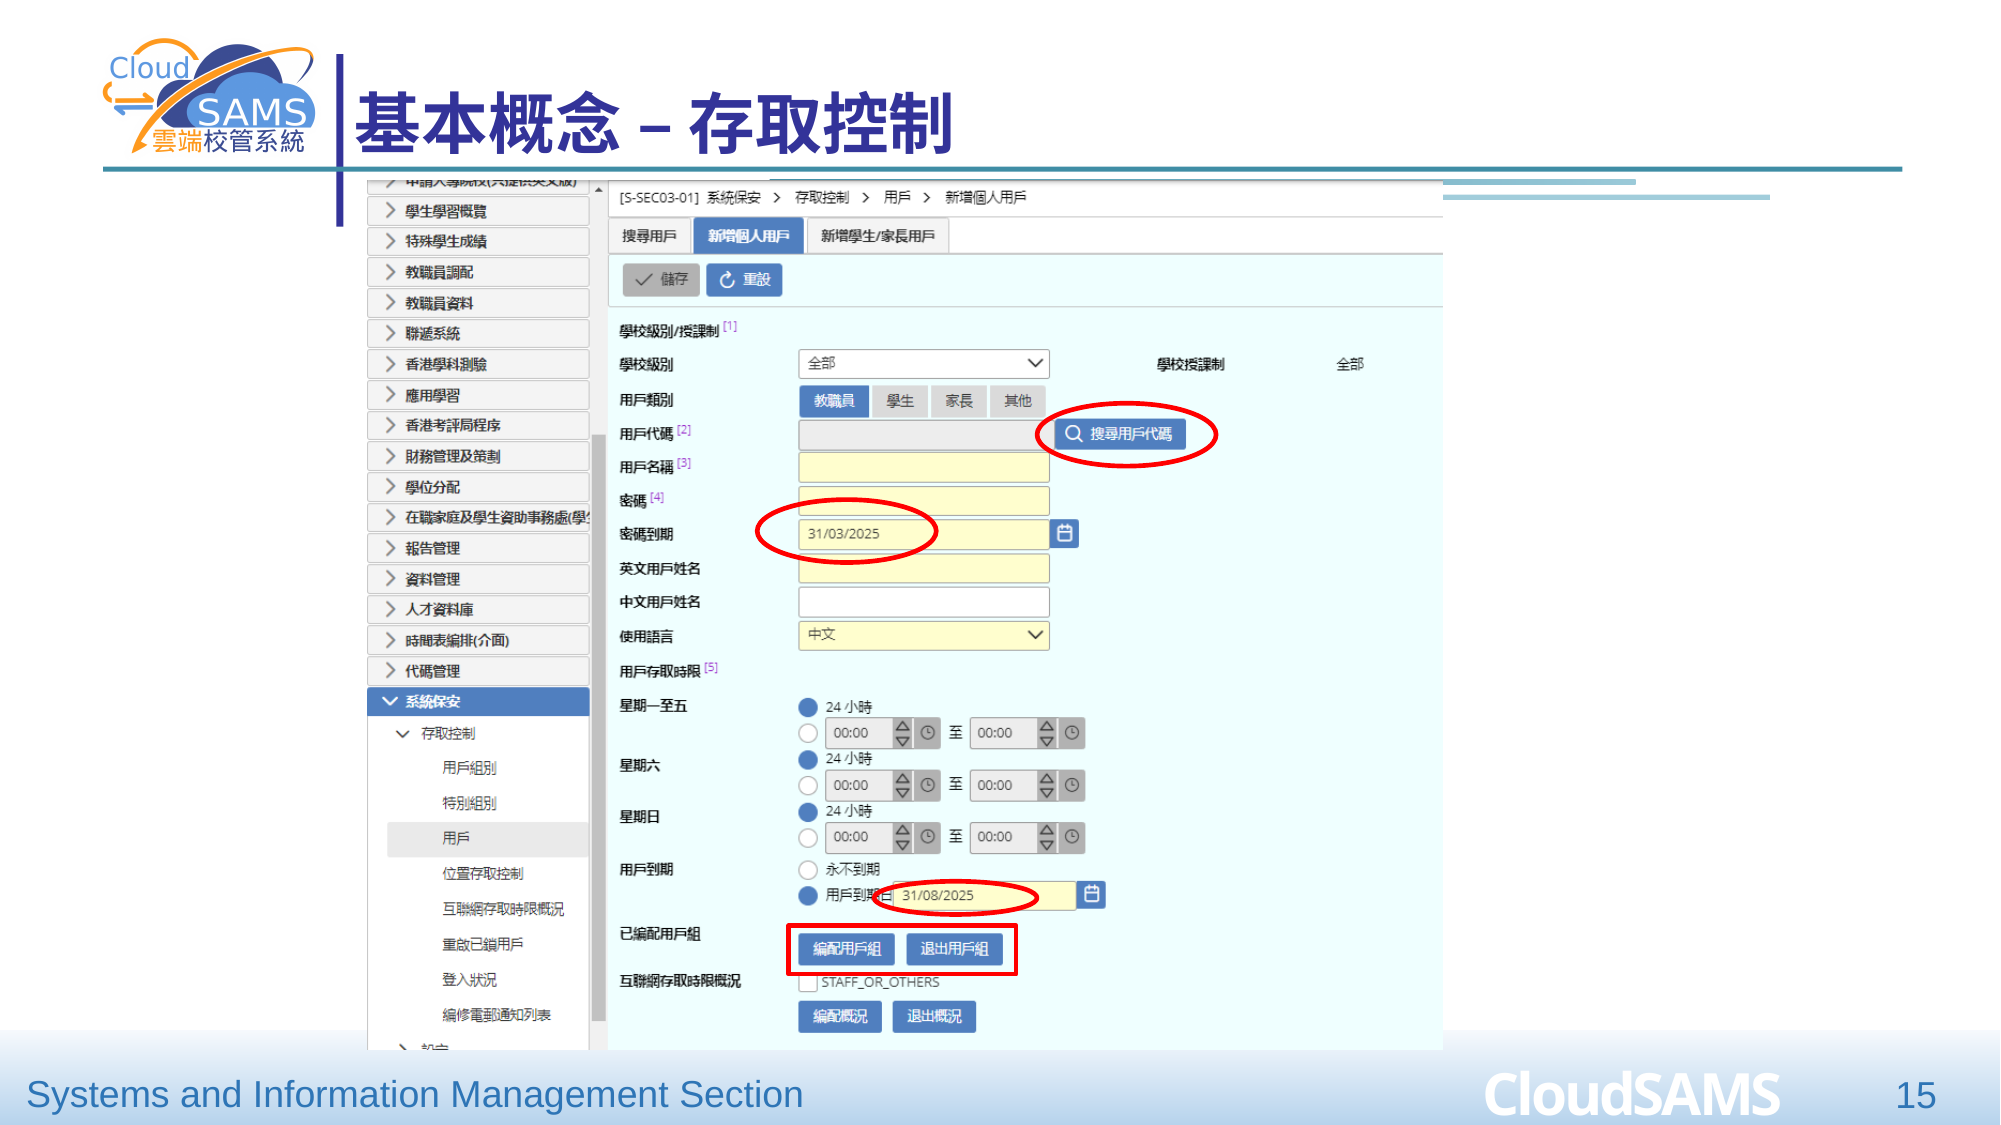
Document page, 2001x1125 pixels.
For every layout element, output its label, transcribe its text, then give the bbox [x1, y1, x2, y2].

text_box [367, 180, 1443, 1051]
picture [87, 7, 349, 175]
slide_number 15 [1755, 1063, 1952, 1125]
title 基本概念 – 存取控制 [340, 44, 1907, 170]
